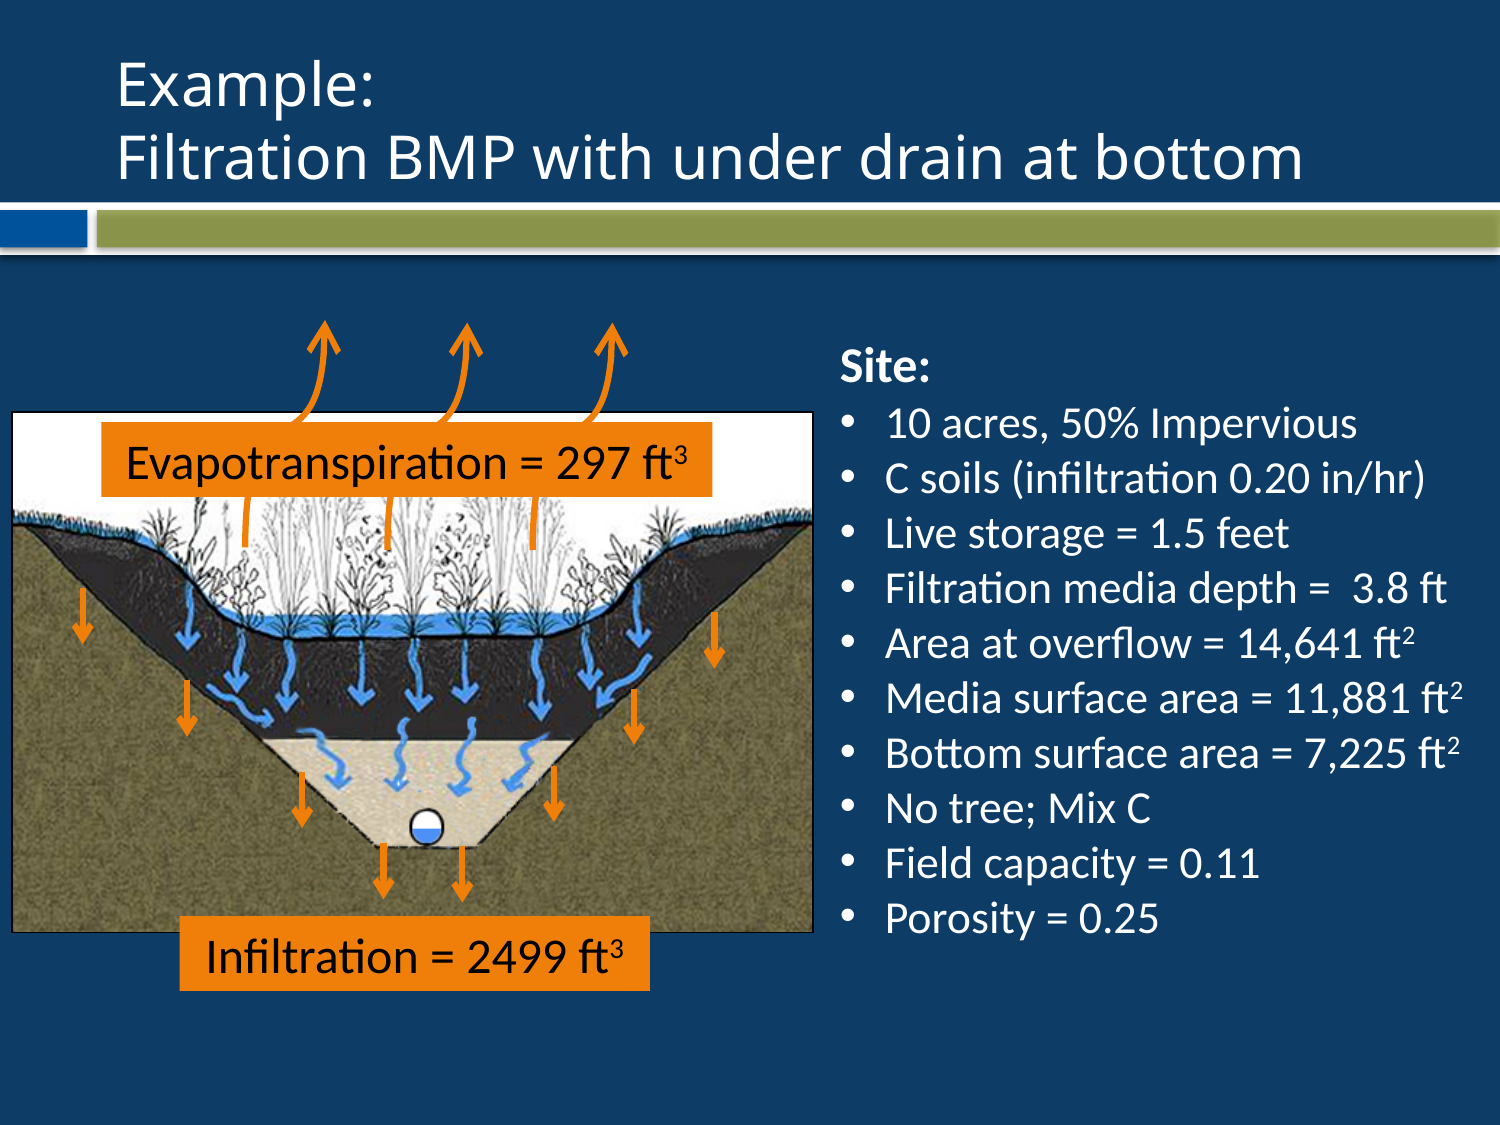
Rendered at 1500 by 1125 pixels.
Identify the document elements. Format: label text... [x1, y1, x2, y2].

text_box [82, 587, 715, 993]
text_box Site: 10 acres, 50% Impervious C soils (infiltration 0.20 in/hr) Live storage = 1.5 feet Filtration media depth = 3.8 ft Area at overflow = 14,641 ft2 Media surface area = 11,881 ft2 Bottom surface area = 7,225 ft2 No tree; Mix C Field capacity = 0.11 Porosity = 0.25 [824, 325, 1500, 1010]
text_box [101, 319, 713, 551]
title Example: Filtration BMP with under drain at bottom [100, 37, 1438, 200]
picture [12, 412, 813, 933]
